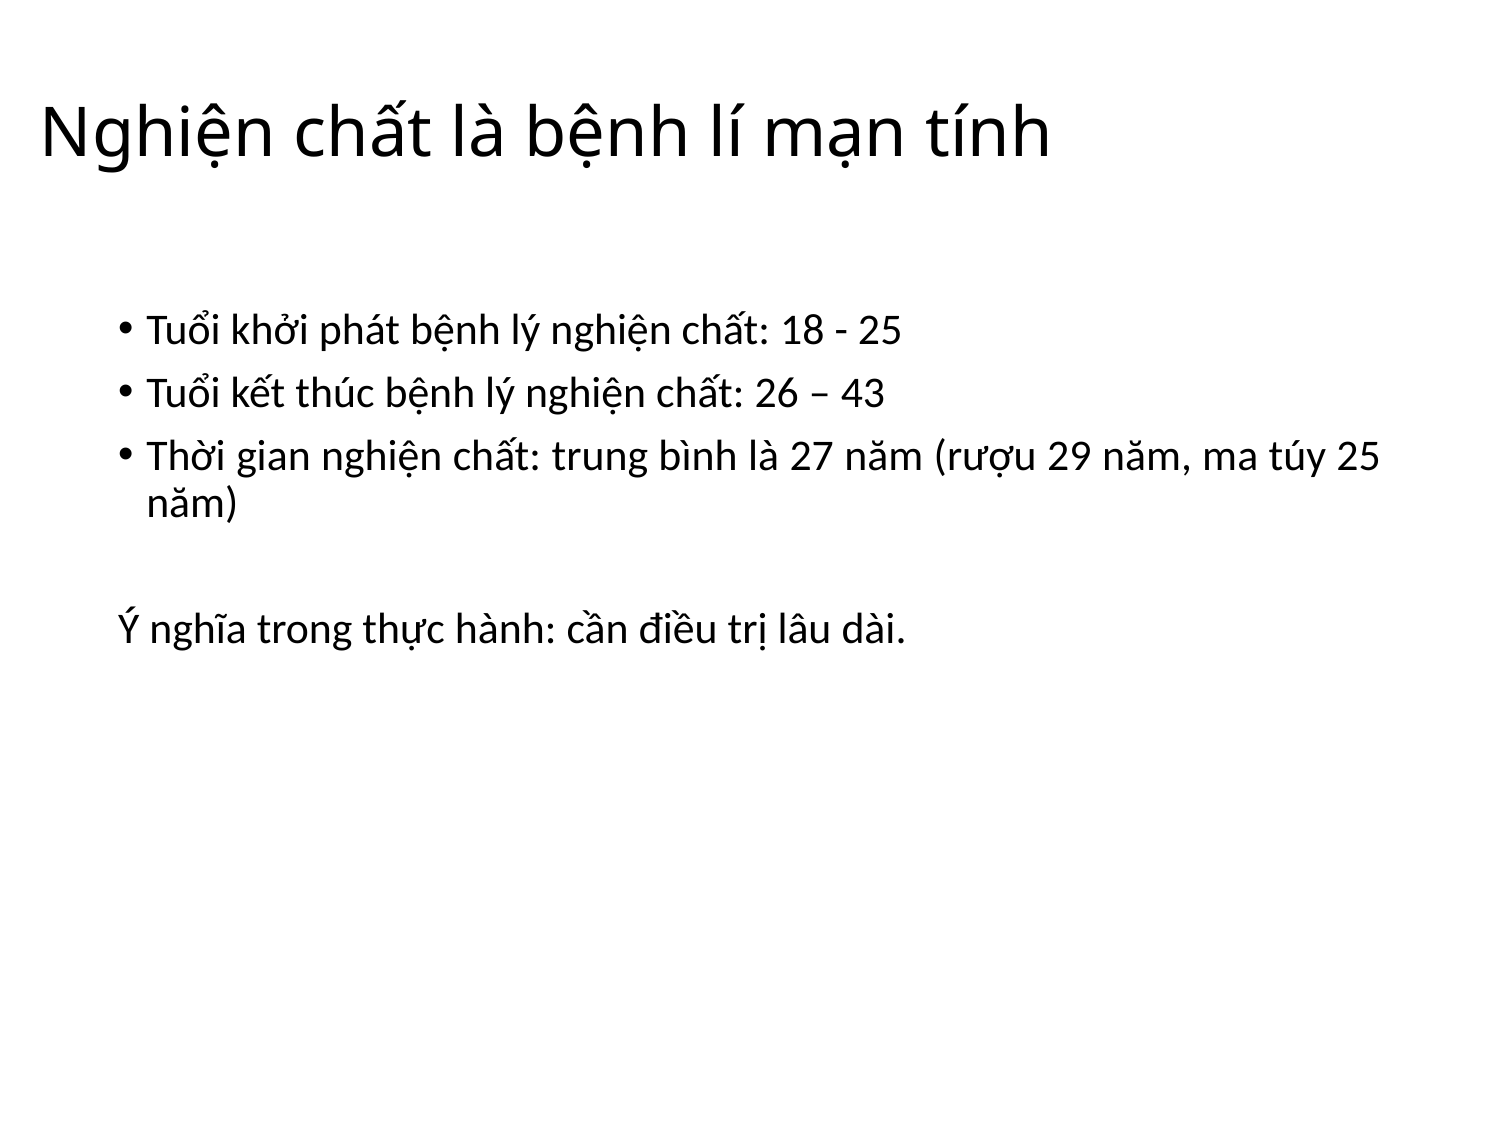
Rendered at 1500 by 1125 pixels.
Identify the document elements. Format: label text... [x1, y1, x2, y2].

title Nghiện chất là bệnh lí mạn tính [24, 19, 1350, 249]
list Tuổi khởi phát bệnh lý nghiện chất: 18 - 25 Tuổi kết thúc bệnh lý nghiện chất: 26 – 43 Thời gian nghiện chất: trung bình là 27 năm (rượu 29 năm, ma túy 25 năm) Ý nghĩa trong thực hành: cần điều trị lâu dài. [103, 299, 1397, 1014]
